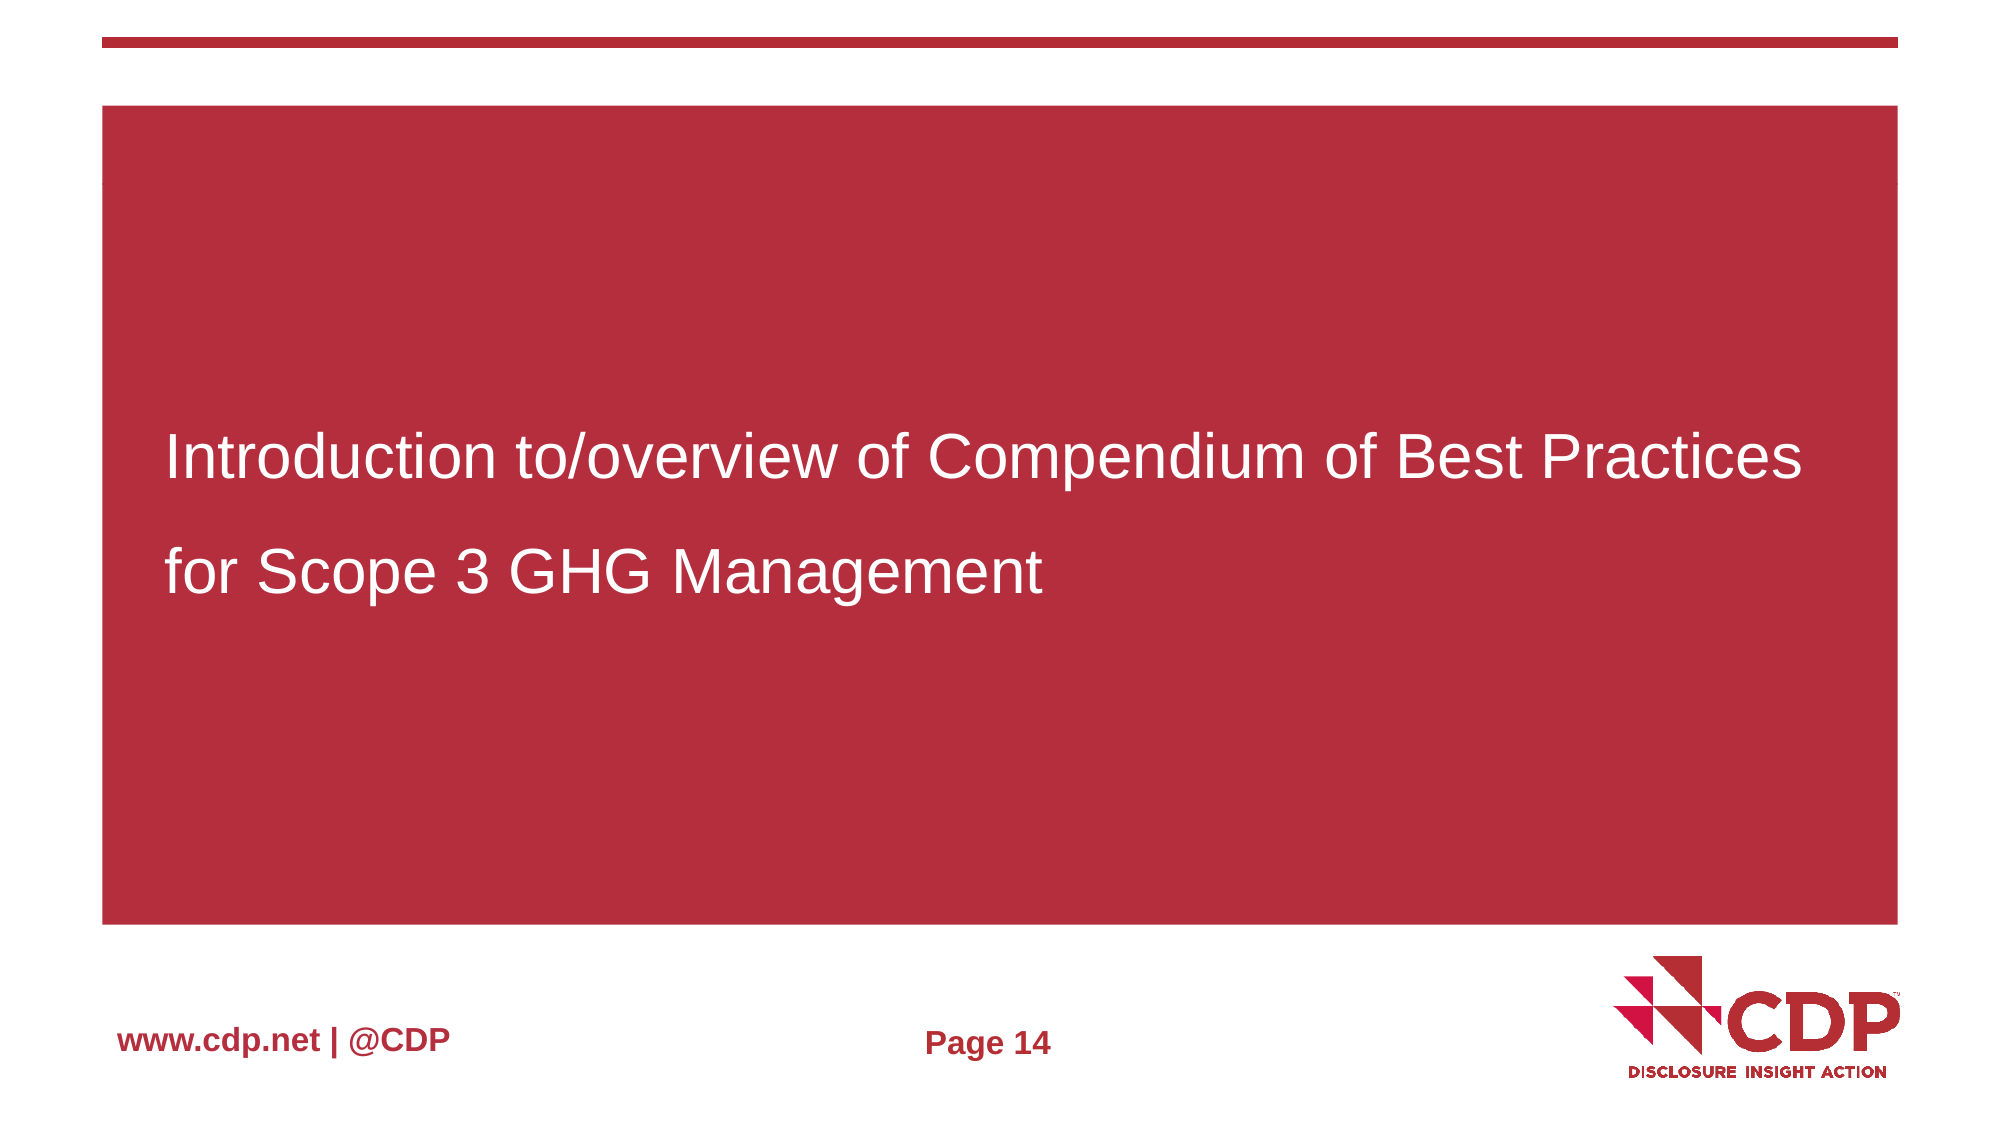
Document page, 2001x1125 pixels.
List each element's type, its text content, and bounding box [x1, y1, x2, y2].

picture [1613, 956, 1900, 1080]
slide_number Page 14 [763, 1011, 1231, 1072]
list Introduction to/overview of Compendium of Best Practices for Scope 3 GHG Management [149, 368, 1867, 614]
